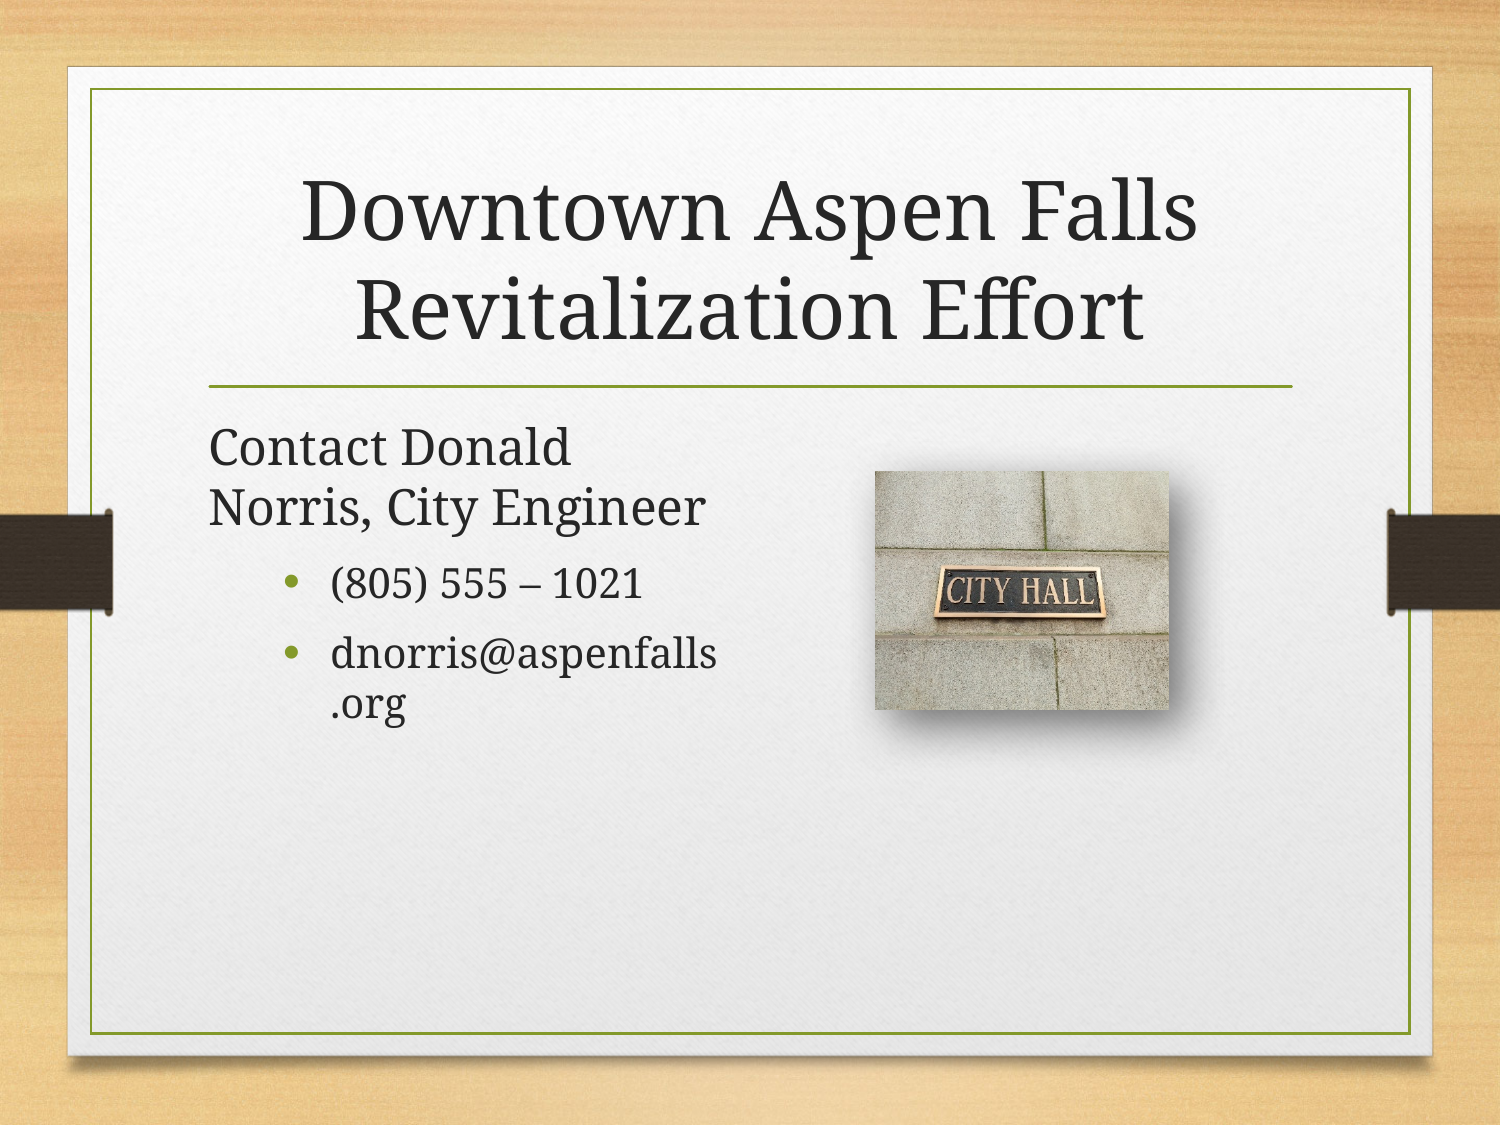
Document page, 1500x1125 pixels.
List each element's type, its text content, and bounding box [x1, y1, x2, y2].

list Contact Donald Norris, City Engineer (805) 555 – 1021 dnorris@aspenfalls.org [193, 408, 741, 974]
title Downtown Aspen Falls Revitalization Effort [193, 150, 1309, 365]
picture [0, 0, 1500, 1125]
